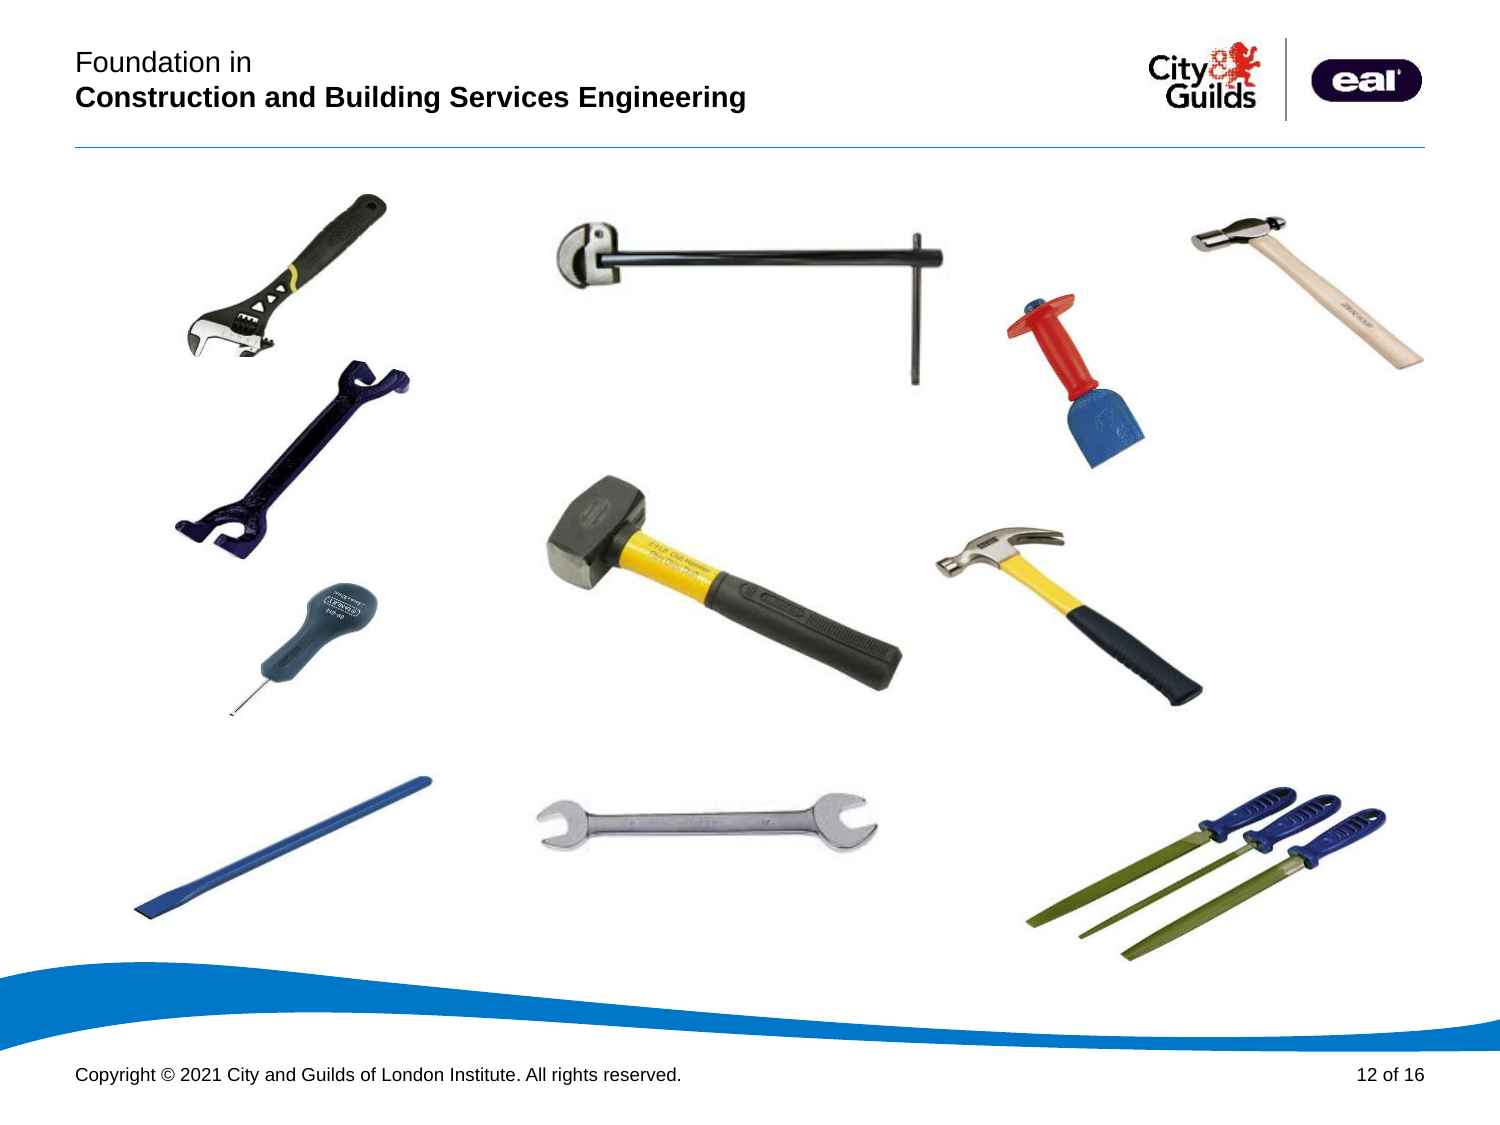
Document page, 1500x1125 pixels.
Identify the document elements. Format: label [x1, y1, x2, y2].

picture [925, 512, 1223, 726]
picture [540, 474, 905, 694]
picture [1149, 38, 1422, 121]
picture [1018, 745, 1394, 1004]
picture [194, 573, 413, 726]
picture [123, 749, 442, 944]
picture [550, 209, 950, 410]
picture [142, 184, 446, 563]
picture [990, 210, 1455, 477]
picture [528, 746, 881, 888]
